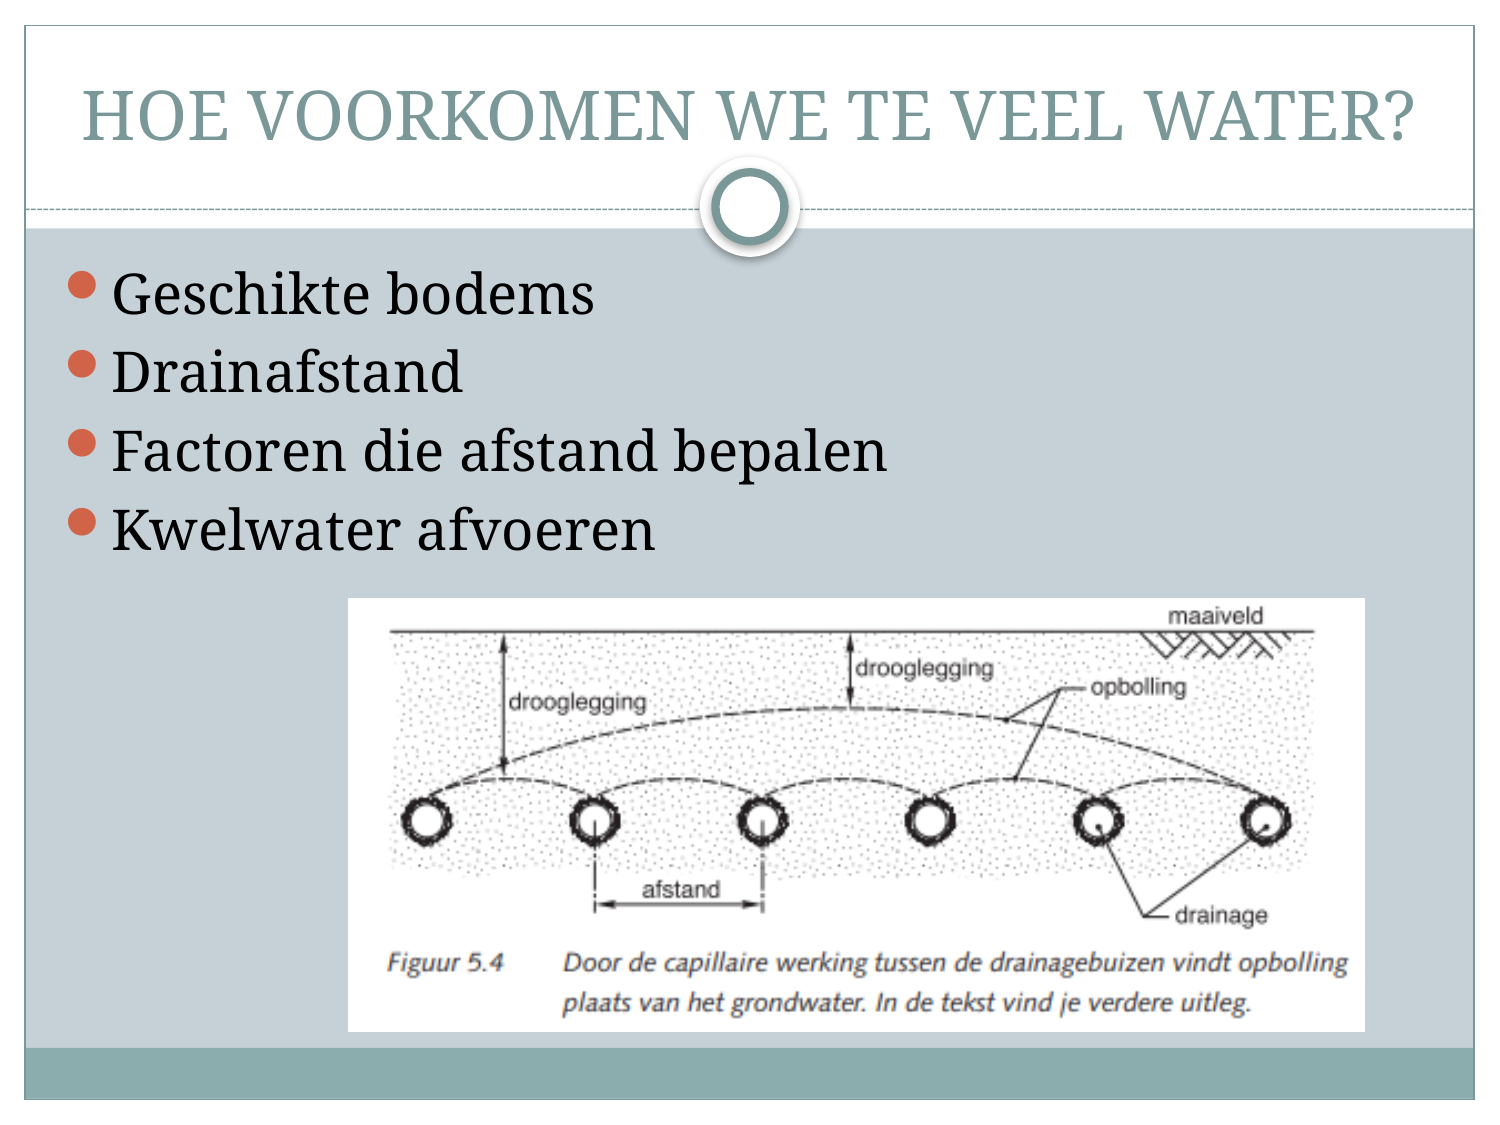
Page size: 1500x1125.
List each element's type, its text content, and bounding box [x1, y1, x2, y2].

picture [348, 598, 1365, 1032]
title HOE VOORKOMEN WE TE VEEL WATER? [49, 37, 1450, 162]
list Geschikte bodems Drainafstand Factoren die afstand bepalen Kwelwater afvoeren [49, 250, 1445, 1001]
